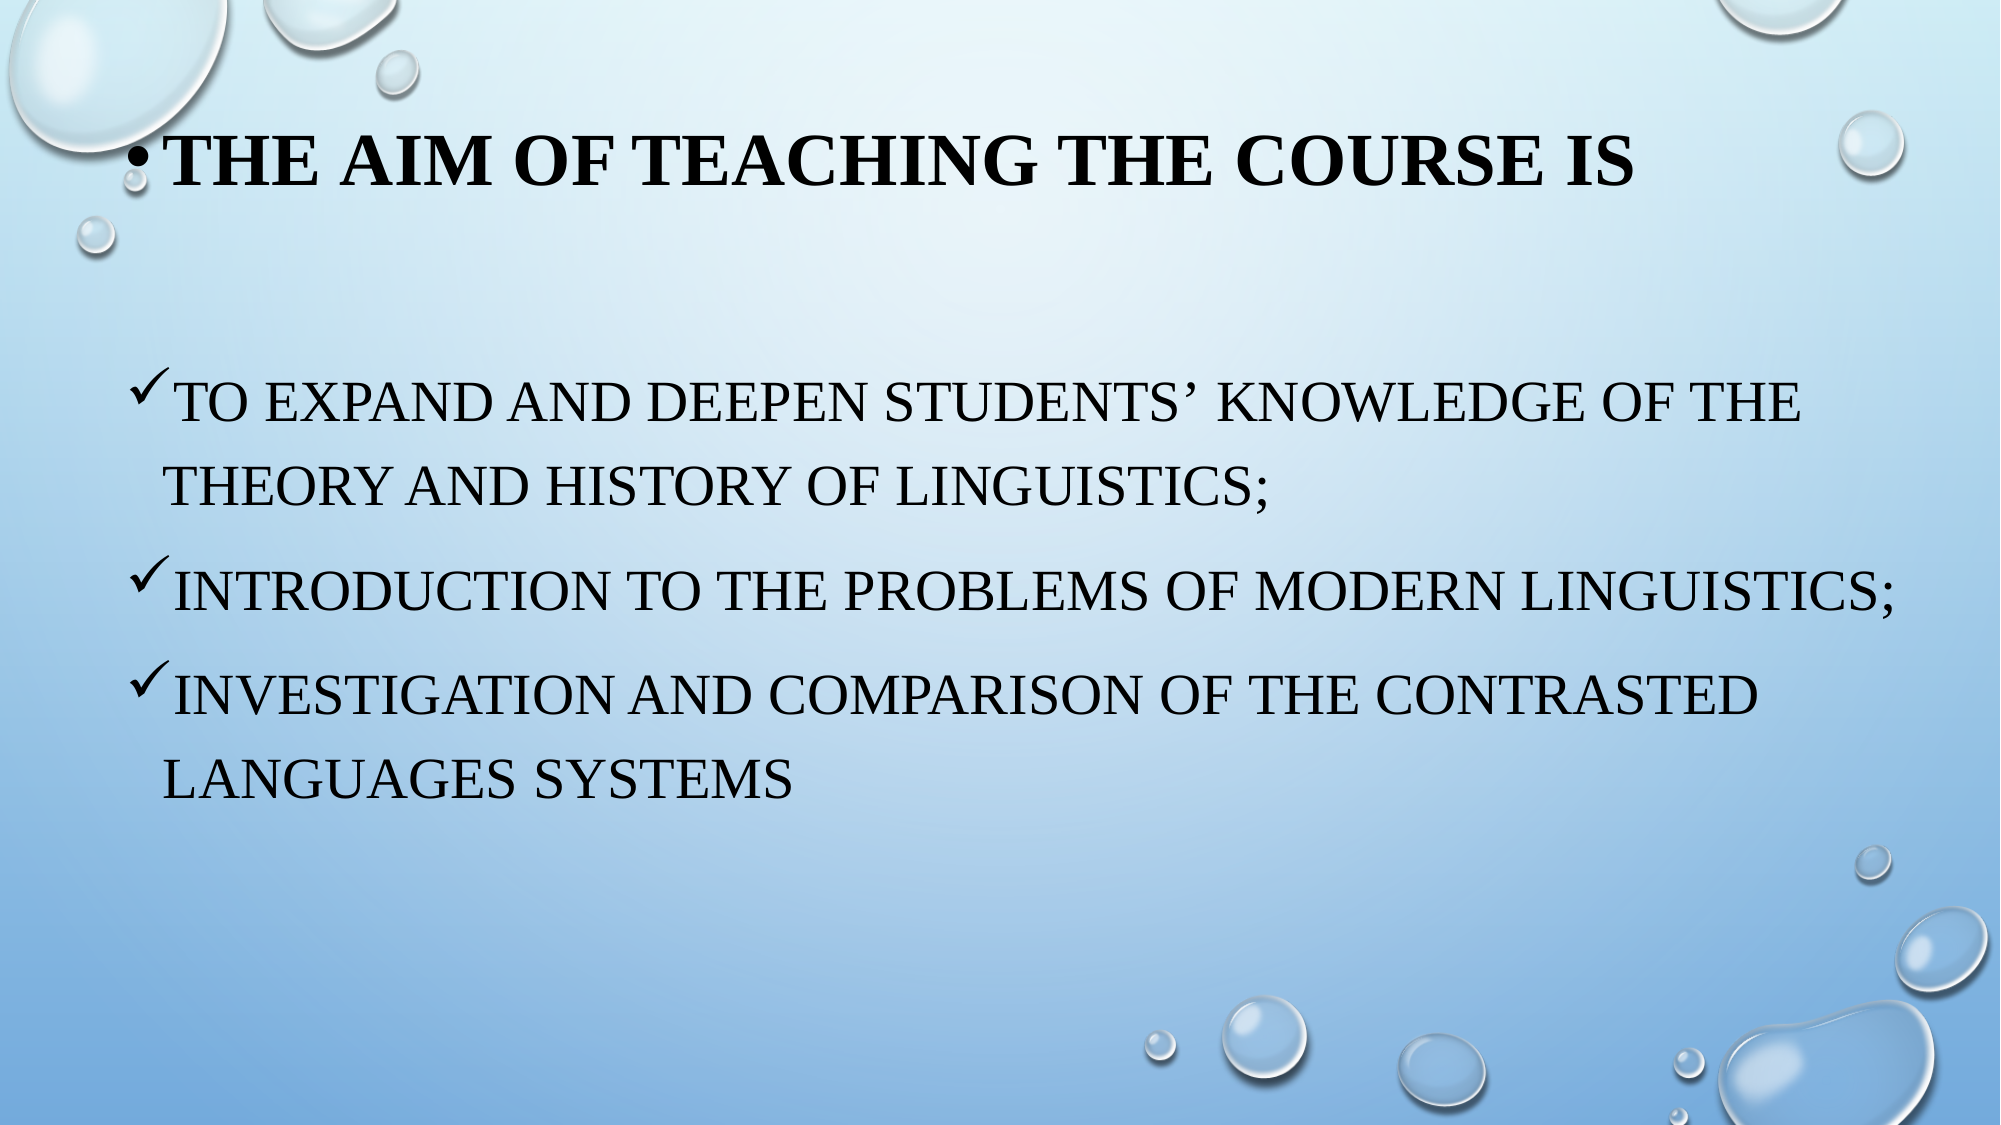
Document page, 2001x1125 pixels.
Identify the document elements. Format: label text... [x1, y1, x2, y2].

list The aim of teaching the course is to expand and deepen students’ knowledge of the theory and history of linguistics; introduction to the problems of modern linguistics; investigation and comparison of the contrasted languages systems [110, 84, 1914, 1063]
picture [0, 0, 2000, 1125]
